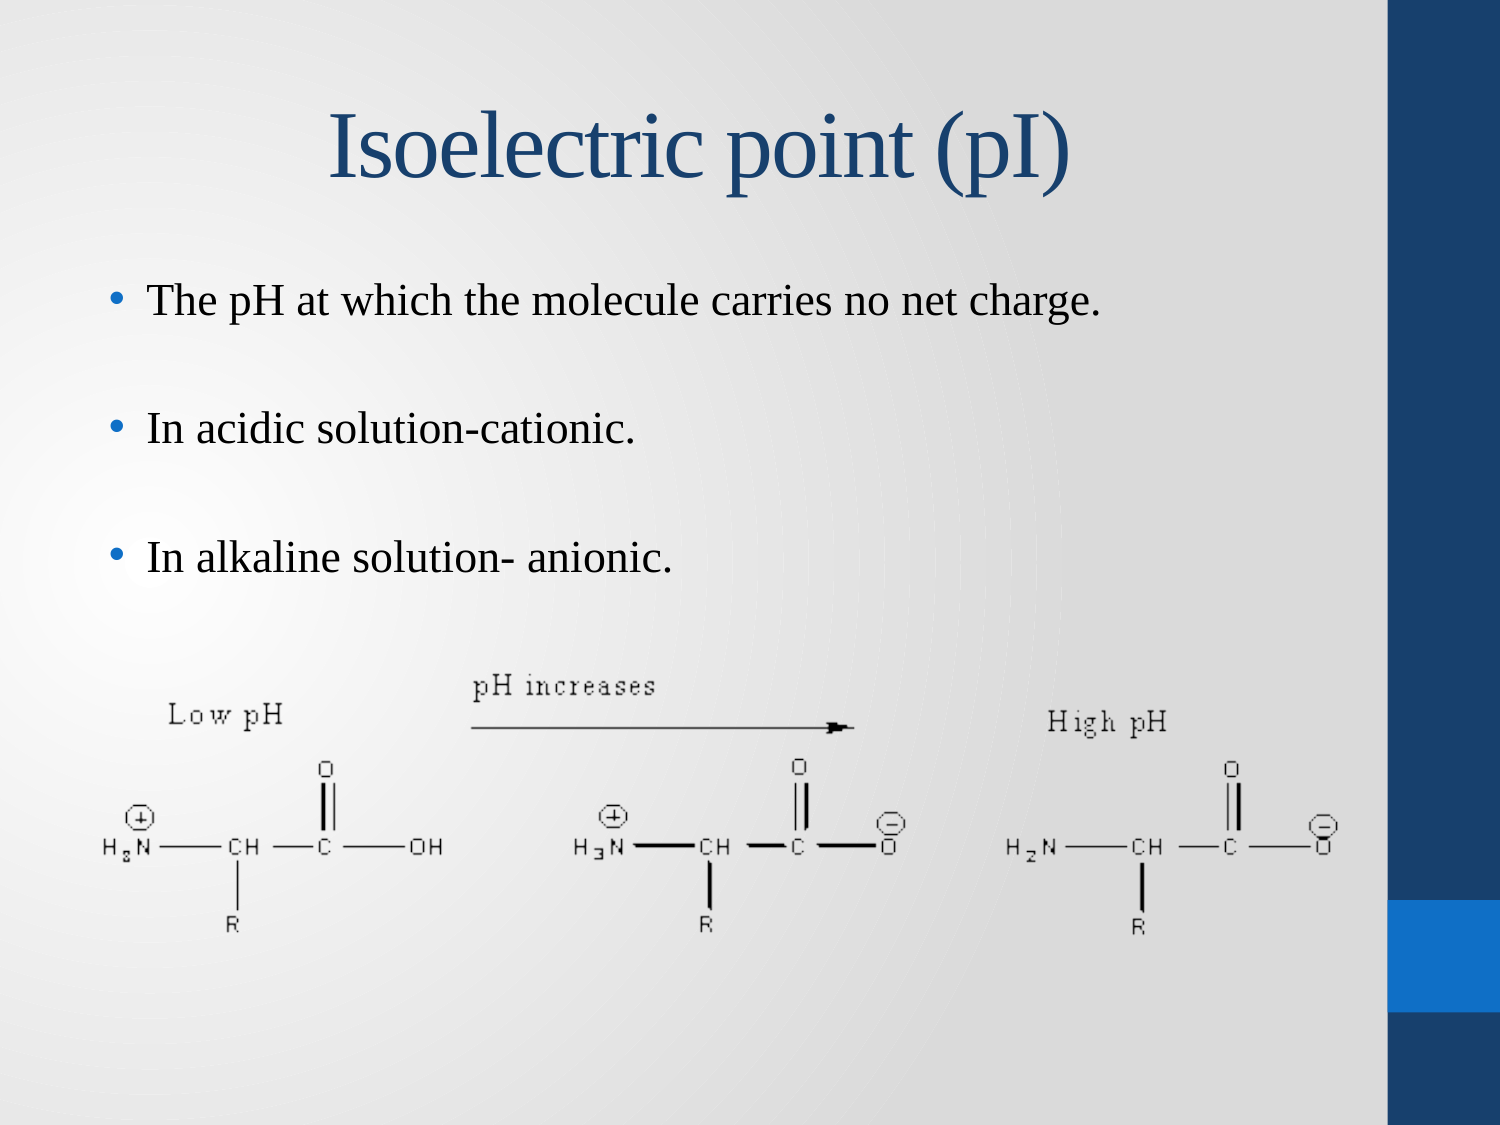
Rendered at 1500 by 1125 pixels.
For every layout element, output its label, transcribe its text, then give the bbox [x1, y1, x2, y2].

title Isoelectric point (pI) [75, 45, 1325, 233]
list The pH at which the molecule carries no net charge. In acidic solution-cationic. In alkaline solution- anionic. [75, 262, 1425, 600]
picture [97, 667, 1353, 944]
